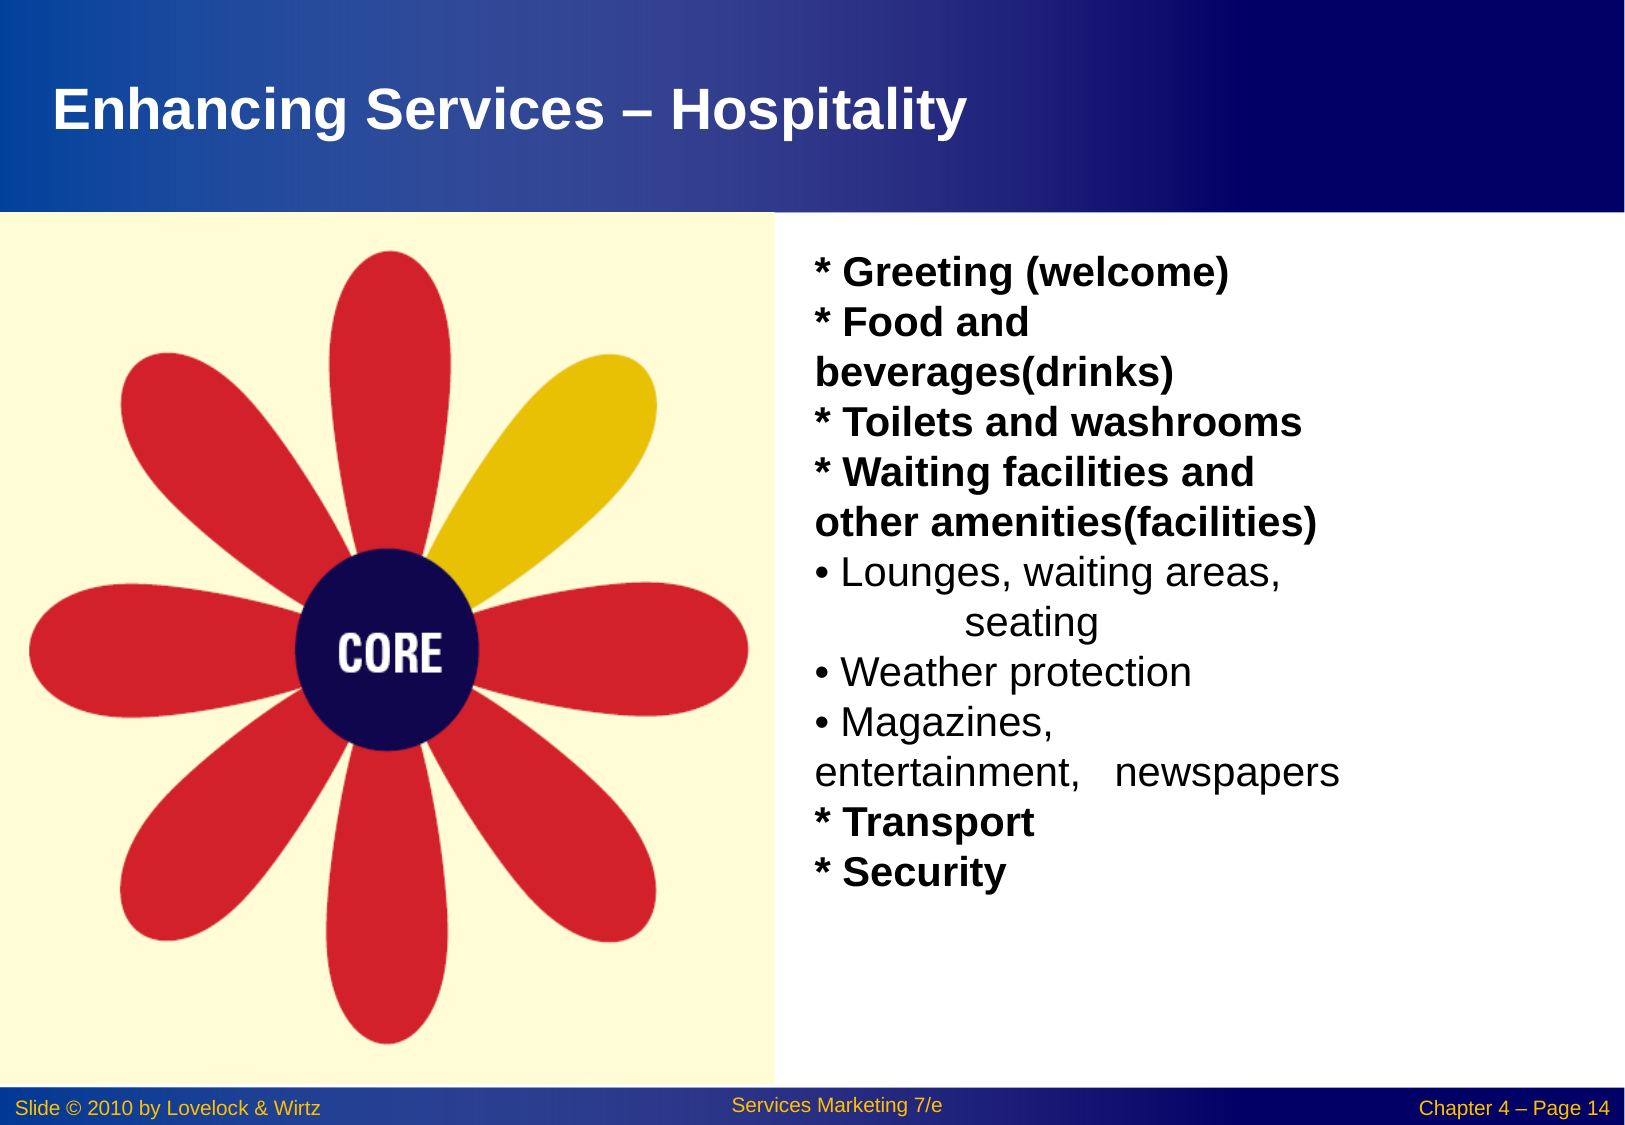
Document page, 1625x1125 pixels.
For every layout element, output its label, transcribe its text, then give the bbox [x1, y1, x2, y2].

picture [0, 212, 775, 1084]
text_box * Greeting (welcome) * Food and beverages(drinks) * Toilets and washrooms * Waiting facilities and other amenities(facilities) • Lounges, waiting areas, seating • Weather protection • Magazines, entertainment, newspapers * Transport * Security [799, 237, 1363, 981]
title Enhancing Services – Hospitality [36, 37, 1088, 176]
